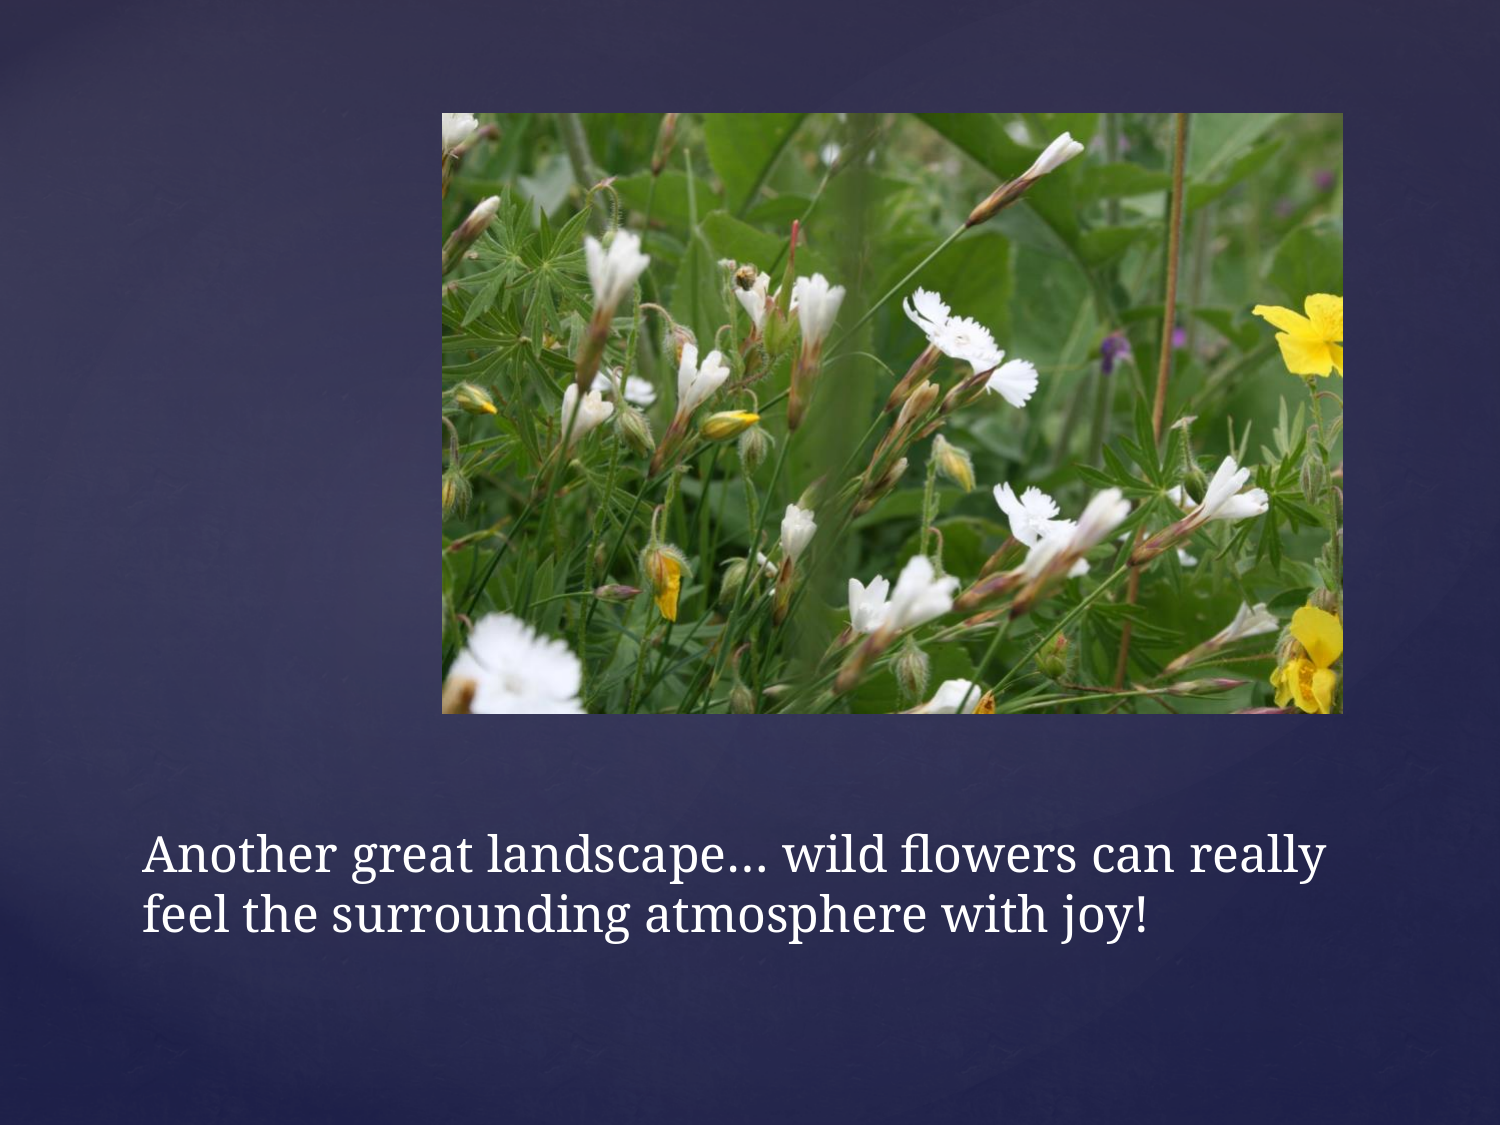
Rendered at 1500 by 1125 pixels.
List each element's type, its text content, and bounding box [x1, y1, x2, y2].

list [442, 113, 1344, 715]
title Another great landscape… wild flowers can really feel the surrounding atmosphere with joy! [127, 800, 1365, 950]
